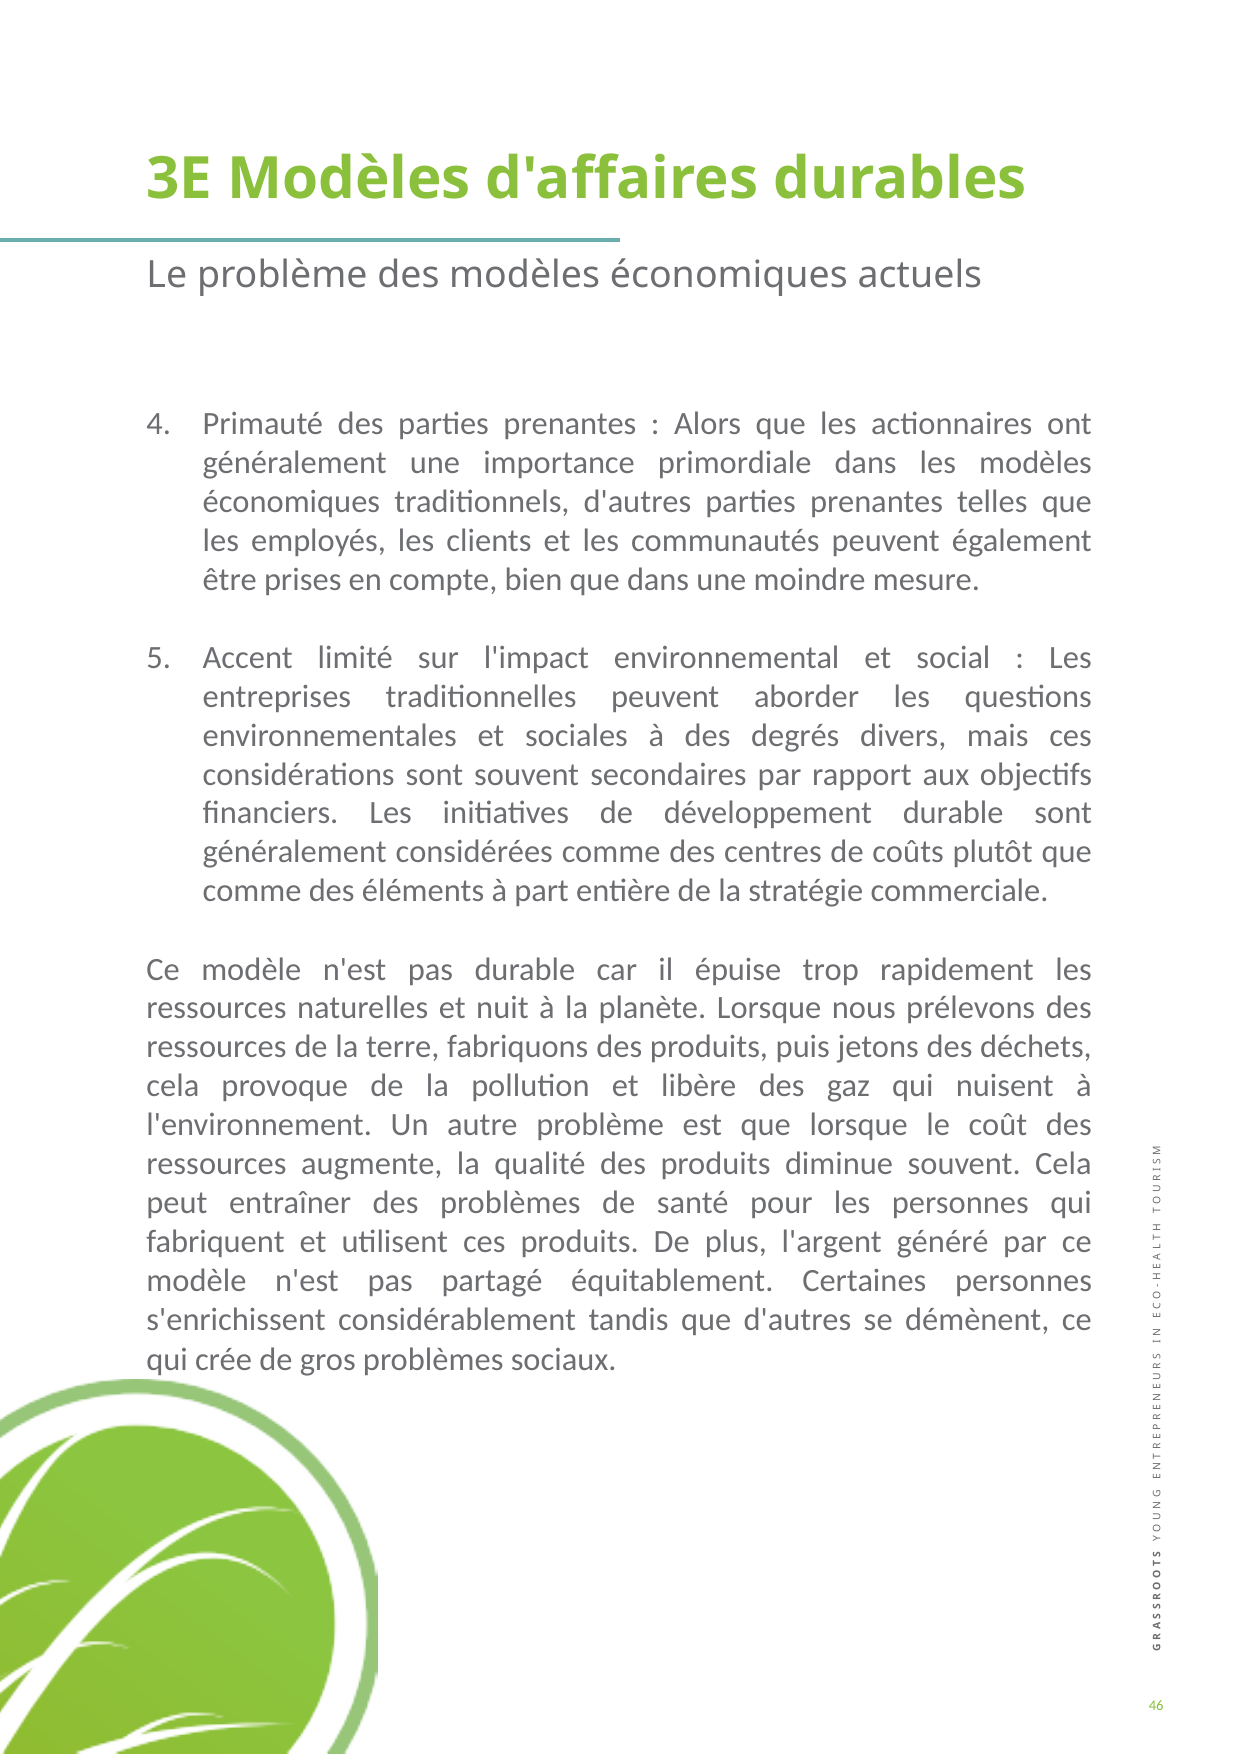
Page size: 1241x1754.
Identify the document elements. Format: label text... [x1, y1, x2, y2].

list 3E Modèles d'affaires durables [131, 132, 1109, 242]
list Primauté des parties prenantes : Alors que les actionnaires ont généralement une importance primordiale dans les modèles économiques traditionnels, d'autres parties prenantes telles que les employés, les clients et les communautés peuvent également être prises en compte, bien que dans une moindre mesure. Accent limité sur l'impact environnemental et social : Les entreprises traditionnelles peuvent aborder les questions environnementales et sociales à des degrés divers, mais ces considérations sont souvent secondaires par rapport aux objectifs financiers. Les initiatives de développement durable sont généralement considérées comme des centres de coûts plutôt que comme des éléments à part entière de la stratégie commerciale. Ce modèle n'est pas durable car il épuise trop rapidement les ressources naturelles et nuit à la planète. Lorsque nous prélevons des ressources de la terre, fabriquons des produits, puis jetons des déchets, cela provoque de la pollution et libère des gaz qui nuisent à l'environnement. Un autre problème est que lorsque le coût des ressources augmente, la qualité des produits diminue souvent. Cela peut entraîner des problèmes de santé pour les personnes qui fabriquent et utilisent ces produits. De plus, l'argent généré par ce modèle n'est pas partagé équitablement. Certaines personnes s'enrichissent considérablement tandis que d'autres se démènent, ce qui crée de gros problèmes sociaux. [131, 394, 1109, 1609]
list Le problème des modèles économiques actuels [131, 242, 1109, 371]
text_box [320, 615, 351, 664]
slide_number 46 [1125, 1666, 1187, 1743]
